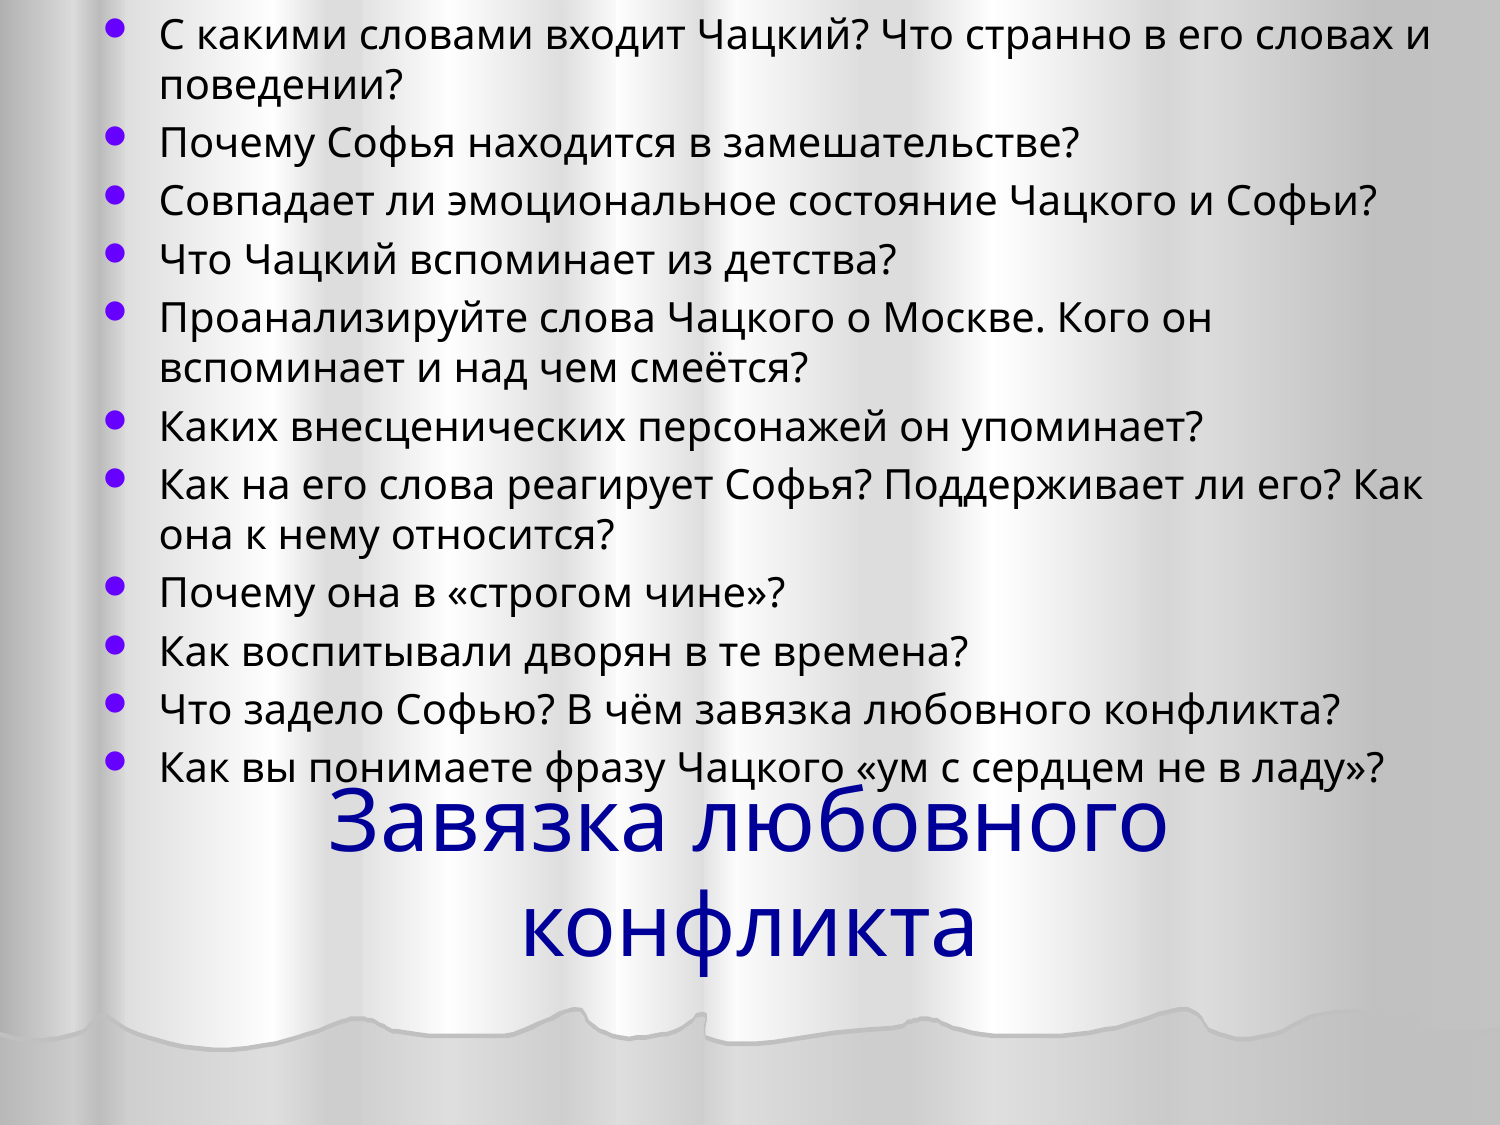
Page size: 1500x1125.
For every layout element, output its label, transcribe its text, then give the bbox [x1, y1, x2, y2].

list С какими словами входит Чацкий? Что странно в его словах и поведении? Почему Софья находится в замешательстве? Совпадает ли эмоциональное состояние Чацкого и Софьи? Что Чацкий вспоминает из детства? Проанализируйте слова Чацкого о Москве. Кого он вспоминает и над чем смеётся? Каких внесценических персонажей он упоминает? Как на его слова реагирует Софья? Поддерживает ли его? Как она к нему относится? Почему она в «строгом чине»? Как воспитывали дворян в те времена? Что задело Софью? В чём завязка любовного конфликта? Как вы понимаете фразу Чацкого «ум с сердцем не в ладу»? [87, 0, 1463, 794]
title Завязка любовного конфликта [74, 774, 1426, 963]
